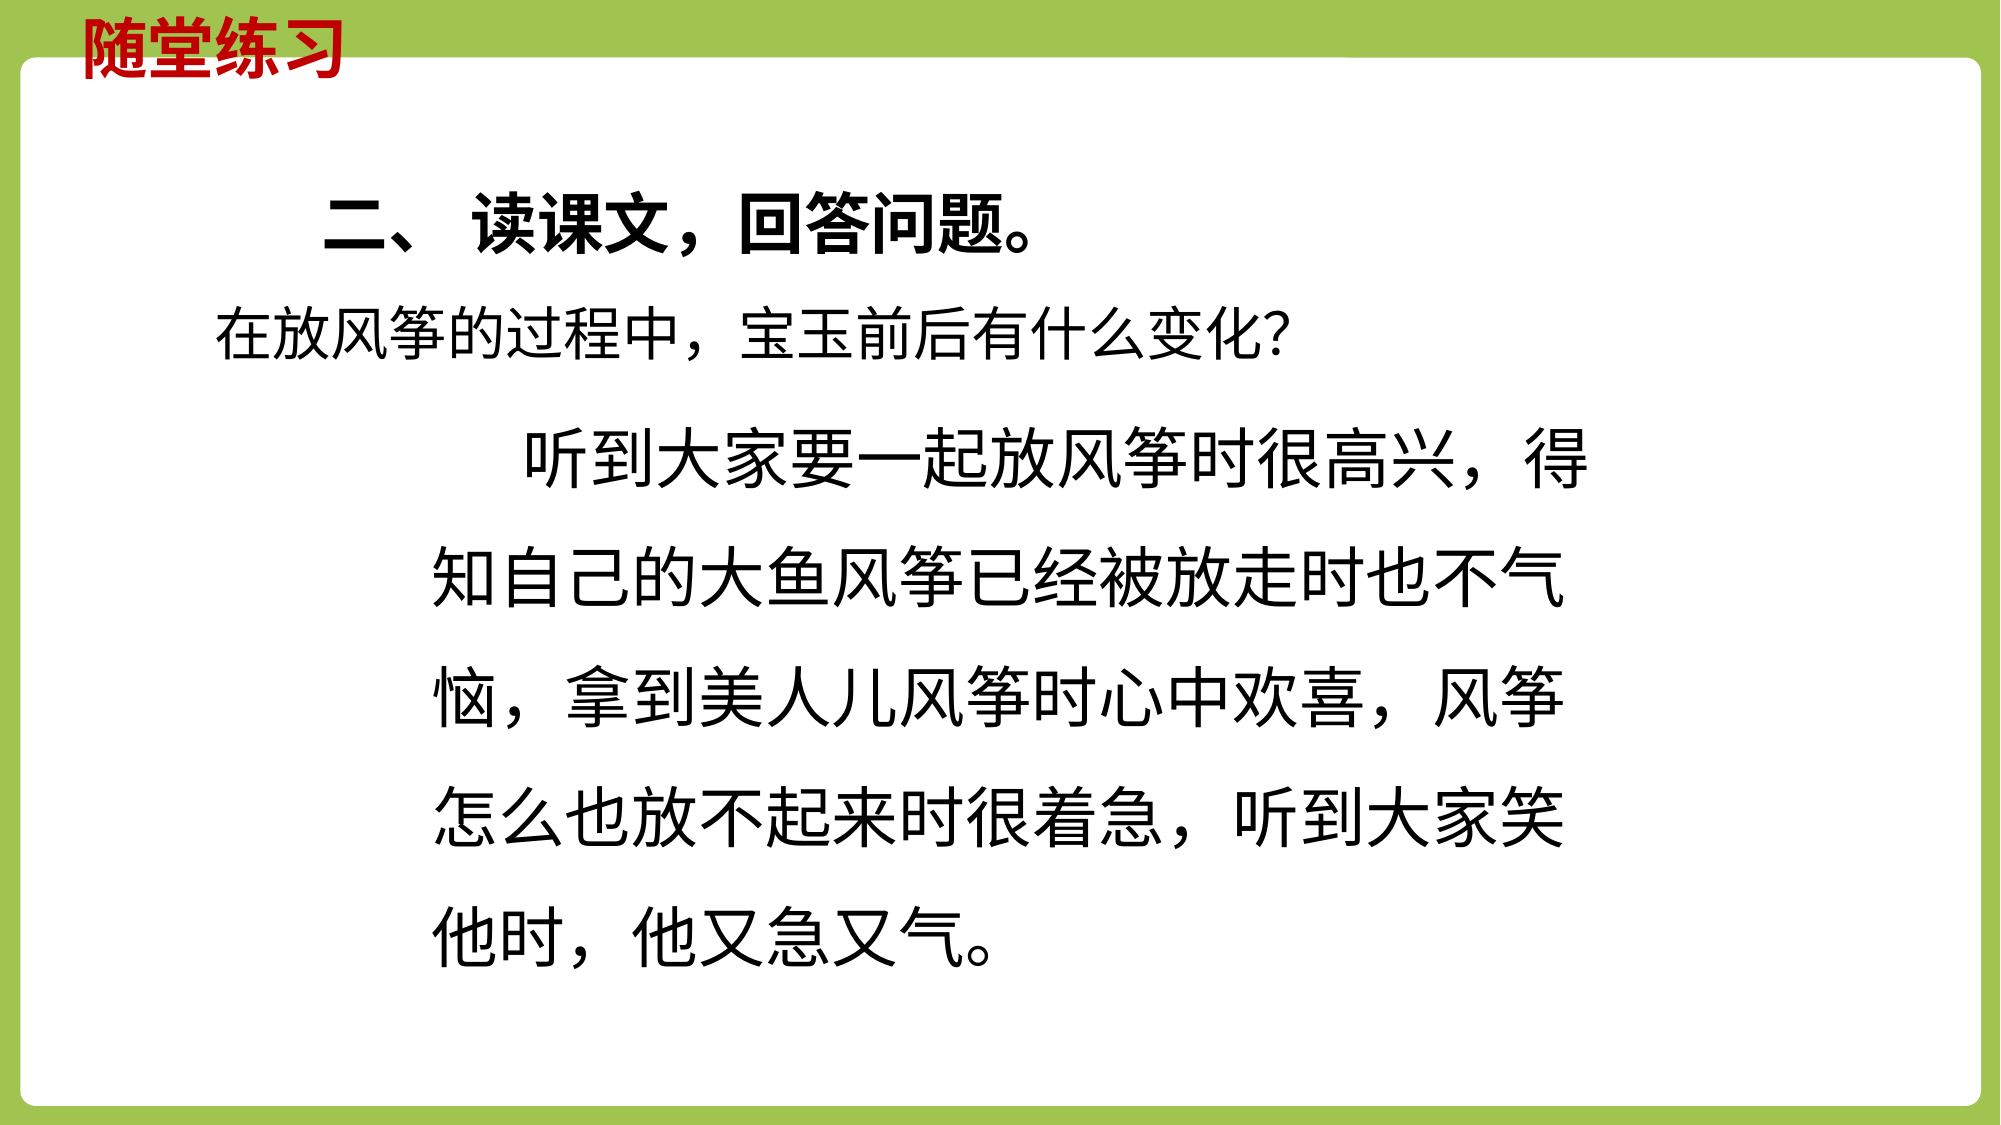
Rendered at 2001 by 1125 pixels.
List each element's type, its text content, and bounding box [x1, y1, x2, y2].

text_box 二、 读课文，回答问题。 在放风筝的过程中，宝玉前后有什么变化？ [199, 135, 1561, 480]
text_box 随堂练习 [66, 0, 440, 95]
text_box 听到大家要一起放风筝时很高兴，得知自己的大鱼风筝已经被放走时也不气恼，拿到美人儿风筝时心中欢喜，风筝怎么也放不起来时很着急，听到大家笑他时，他又急又气。 [416, 369, 1643, 984]
